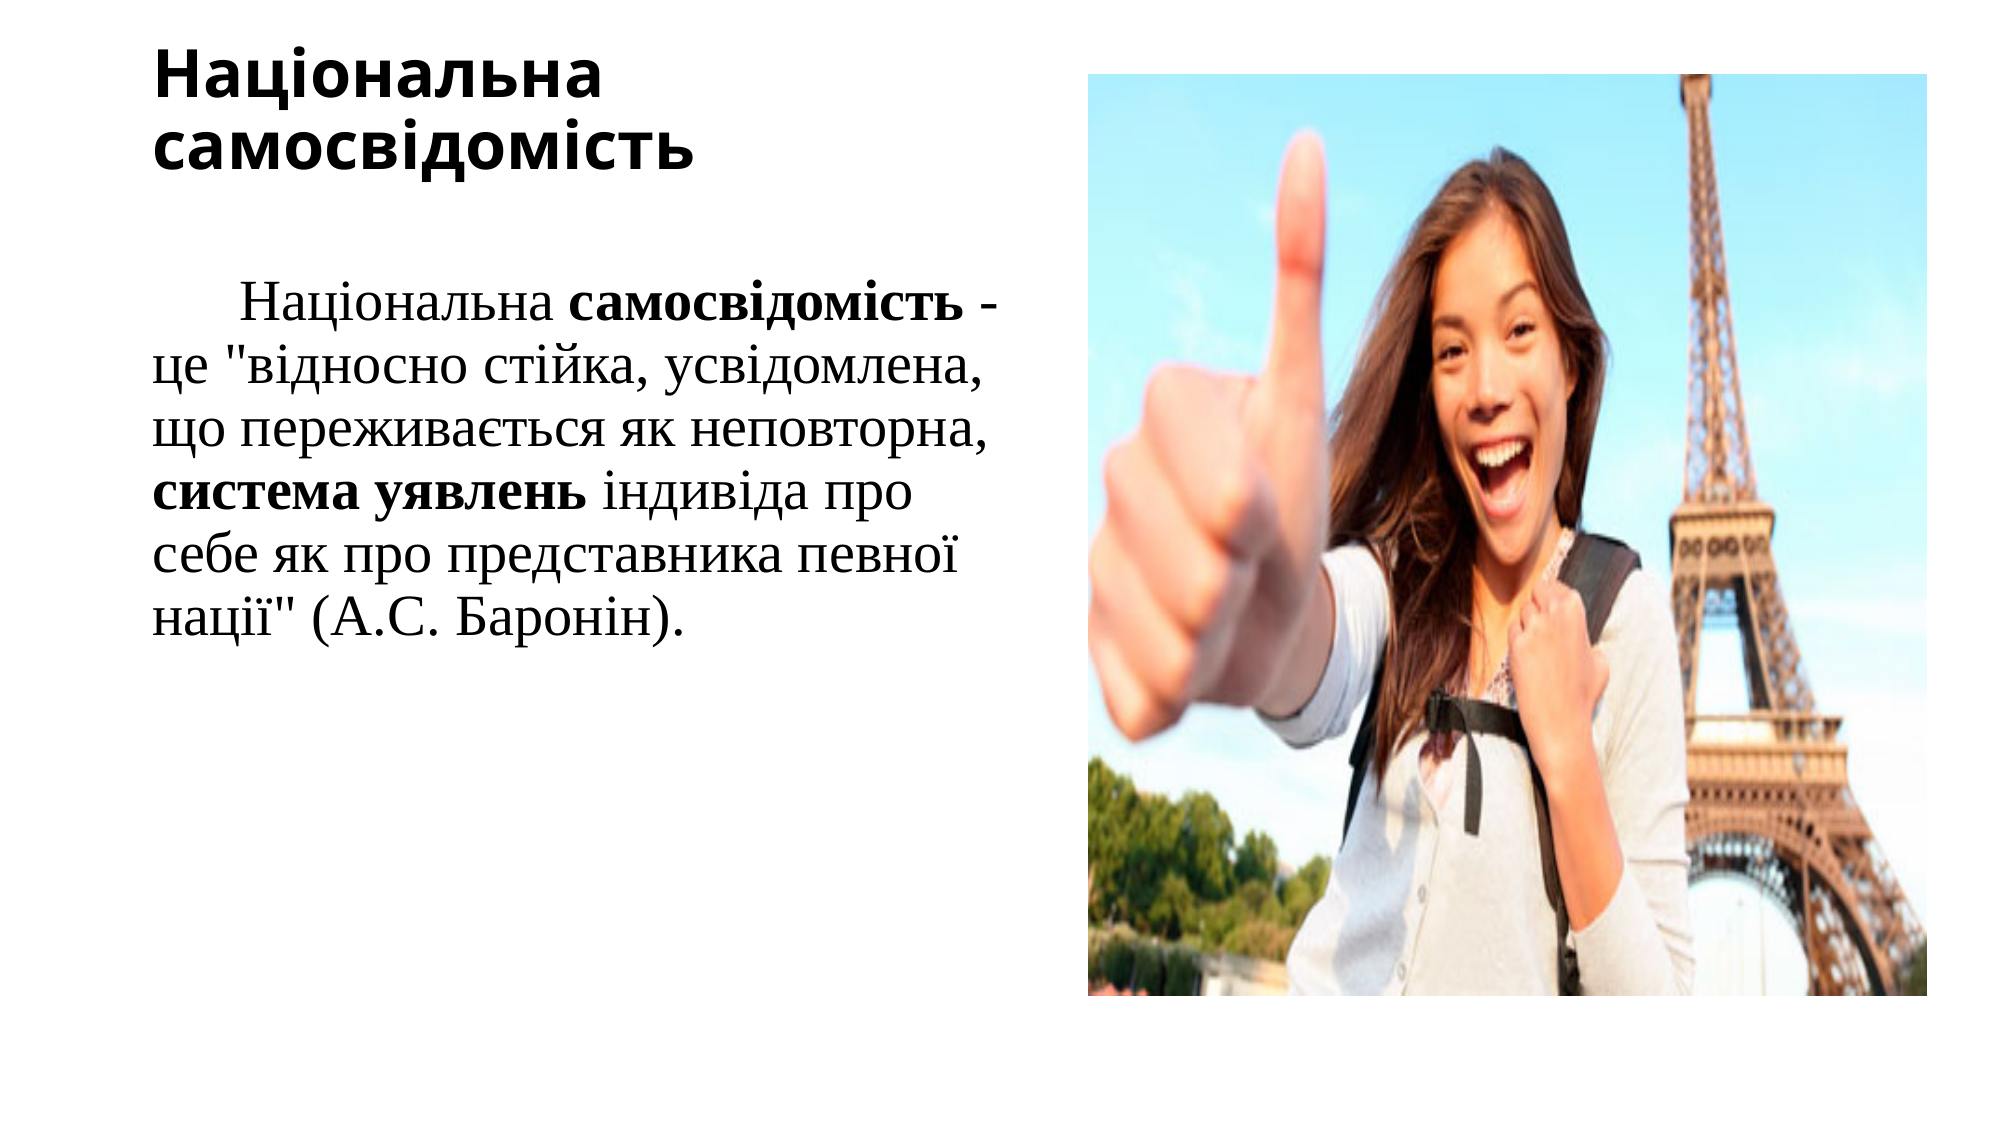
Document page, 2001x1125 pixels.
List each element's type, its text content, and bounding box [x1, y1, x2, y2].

list Національна самосвідомість - це "відносно стійка, усвідомлена, що переживається як неповторна, система уявлень індивіда про себе як про представника певної нації" (A.C. Баронін). [137, 263, 1020, 1050]
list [1087, 74, 1927, 996]
title Національна самосвідомість [137, 75, 1000, 192]
